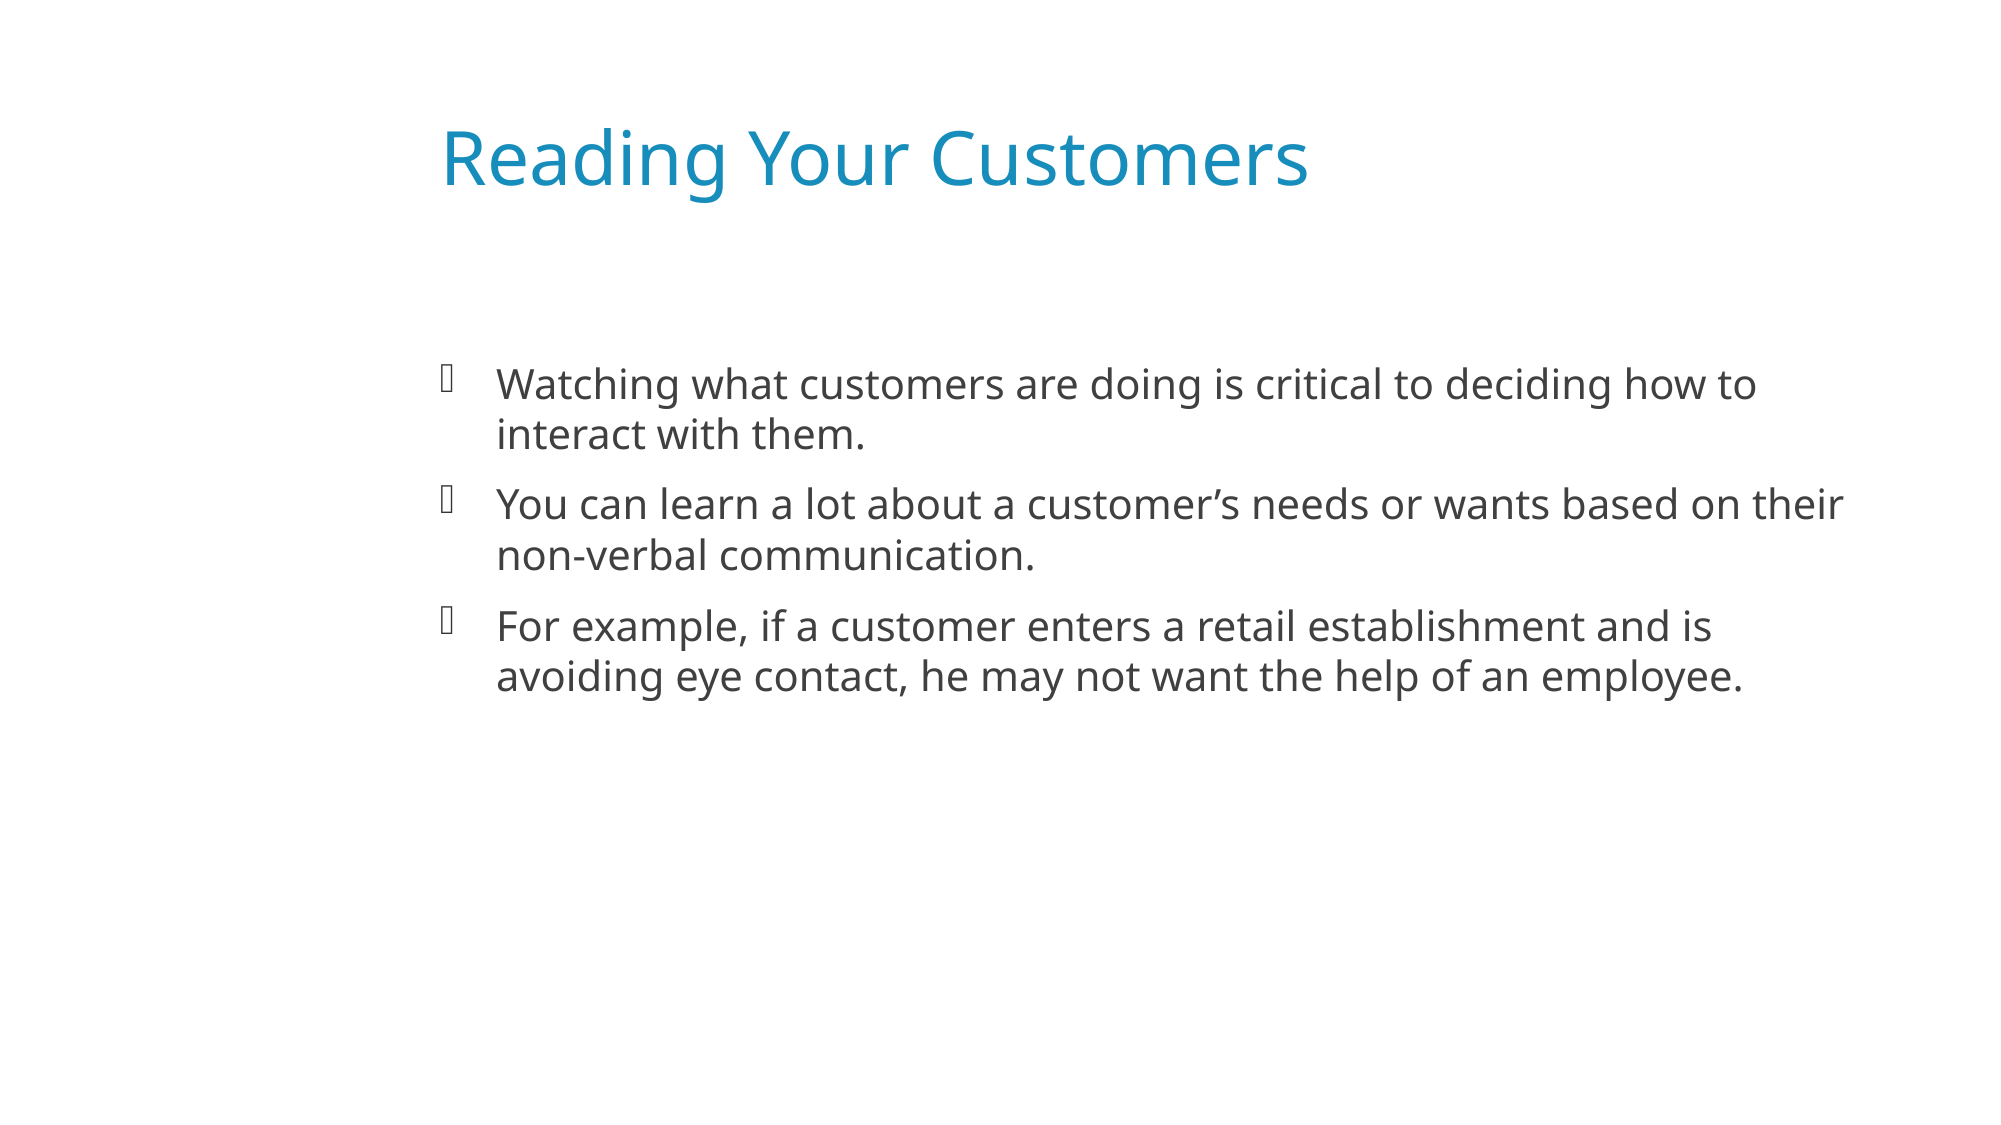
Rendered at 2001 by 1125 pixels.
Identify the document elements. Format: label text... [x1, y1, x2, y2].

list Watching what customers are doing is critical to deciding how to interact with them. You can learn a lot about a customer’s needs or wants based on their non-verbal communication. For example, if a customer enters a retail establishment and is avoiding eye contact, he may not want the help of an employee. [424, 350, 1888, 1074]
title Reading Your Customers [425, 102, 1888, 313]
